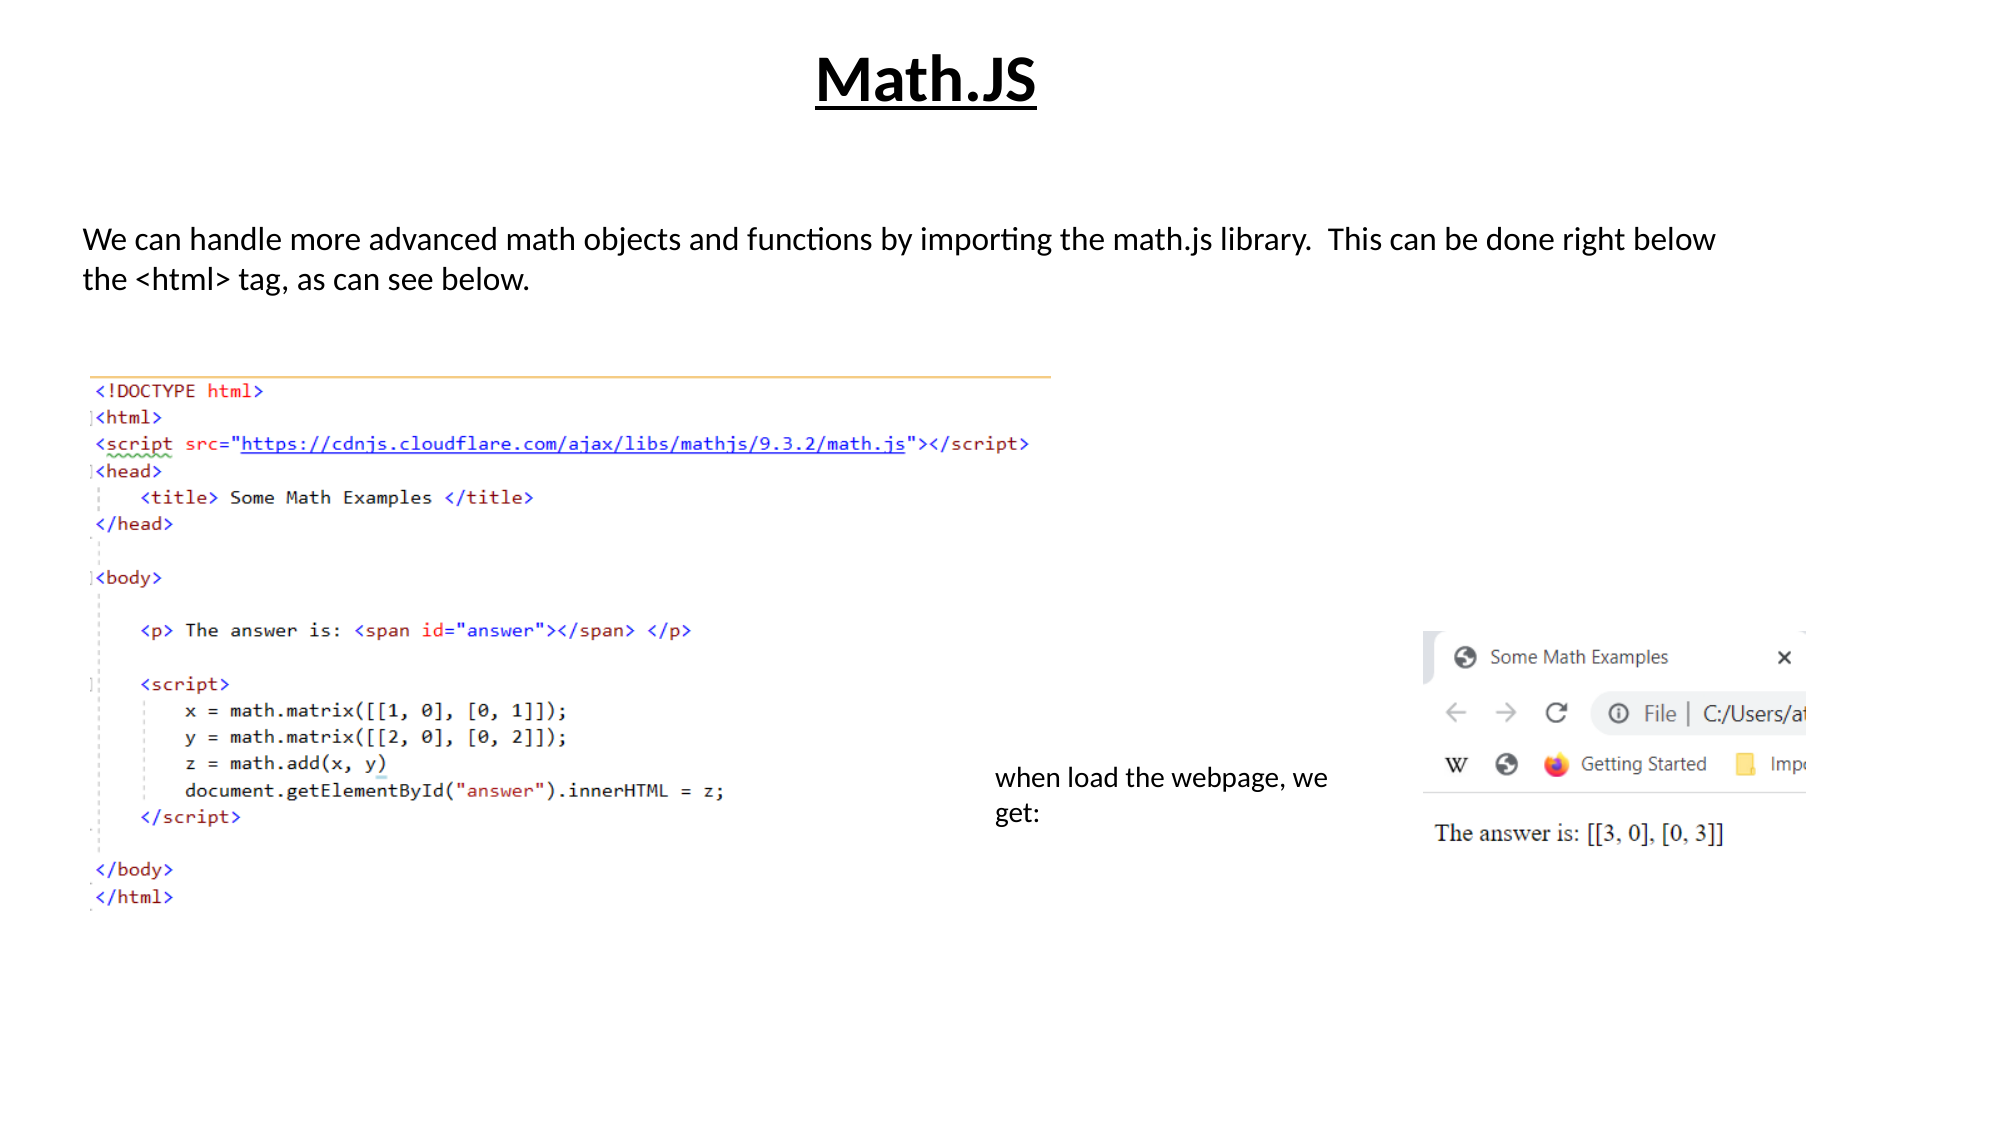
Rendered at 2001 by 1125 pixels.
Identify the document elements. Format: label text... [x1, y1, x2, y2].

text_box We can handle more advanced math objects and functions by importing the math.js library. This can be done right below the <html> tag, as can see below. [67, 210, 1760, 305]
picture [1423, 631, 1806, 914]
text_box Math.JS [800, 27, 1089, 123]
text_box when load the webpage, we get: [1051, 751, 1343, 836]
picture [90, 376, 1051, 917]
